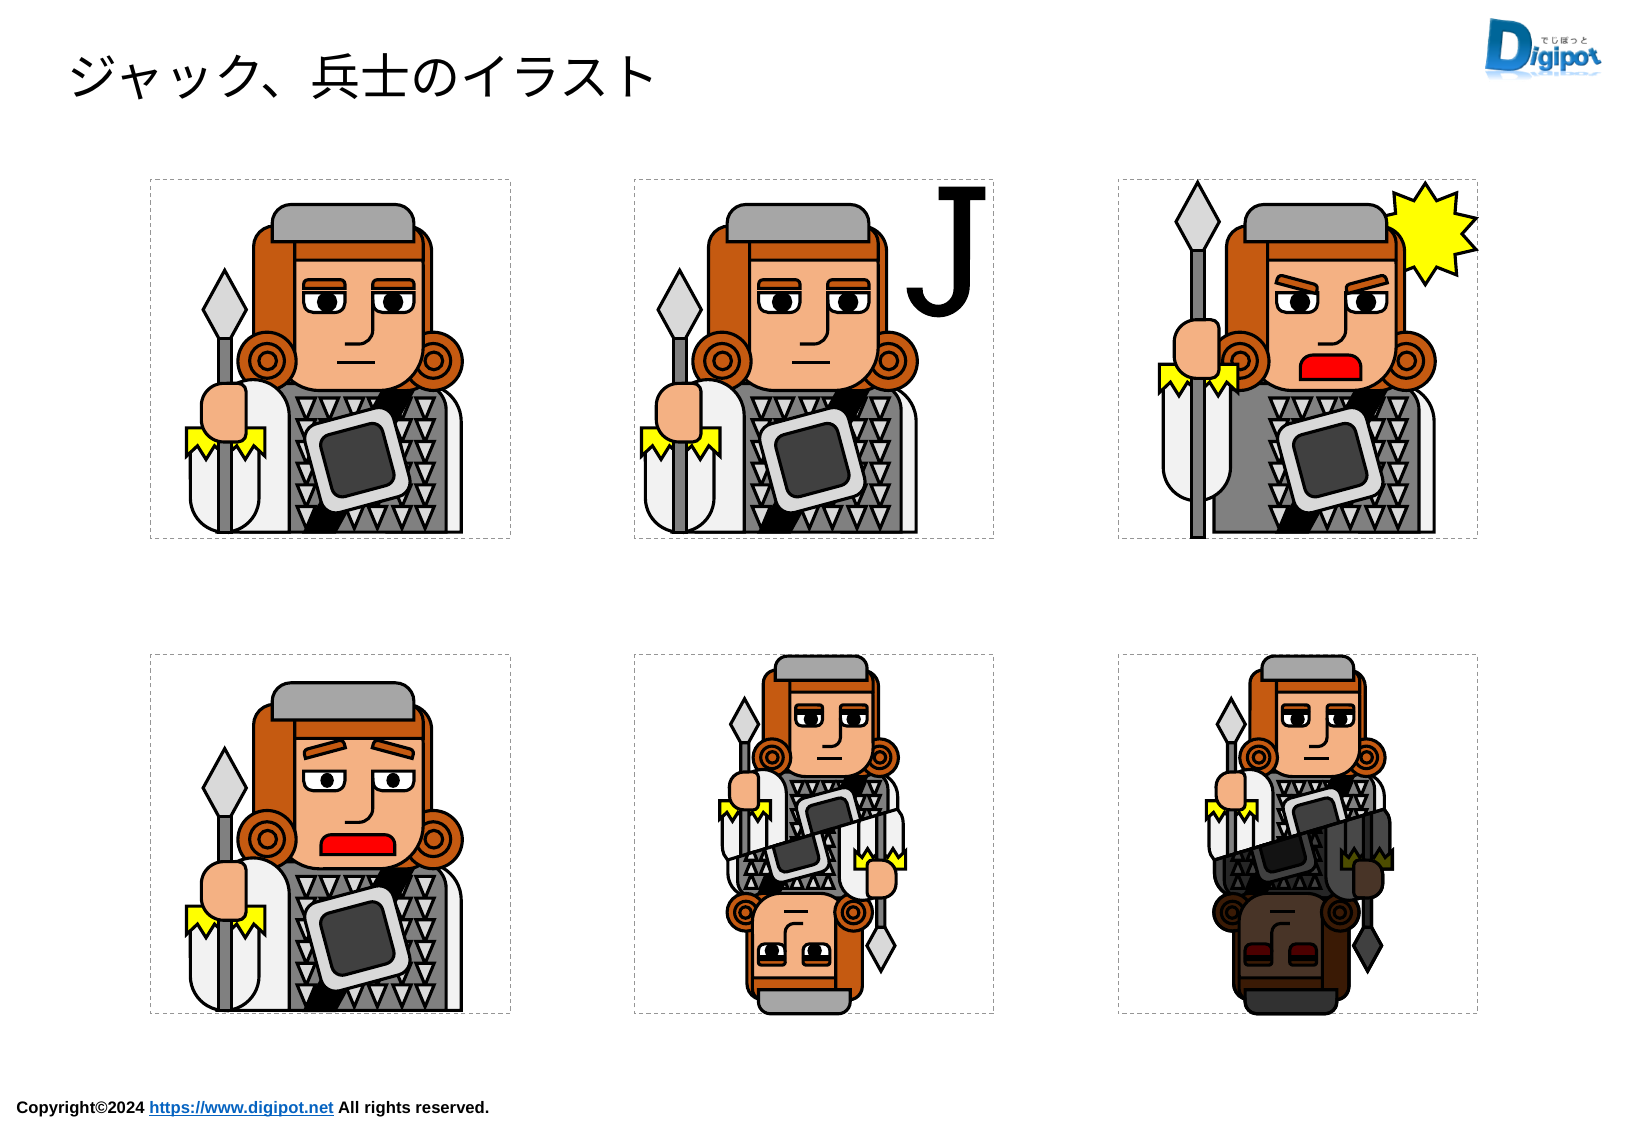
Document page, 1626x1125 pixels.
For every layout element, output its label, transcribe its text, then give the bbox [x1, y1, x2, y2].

picture [1485, 18, 1602, 82]
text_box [1206, 656, 1393, 1014]
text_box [186, 204, 463, 533]
text_box ジャック、兵士のイラスト [52, 38, 675, 113]
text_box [1159, 182, 1476, 538]
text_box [719, 656, 906, 1014]
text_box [186, 682, 463, 1011]
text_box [641, 186, 986, 533]
